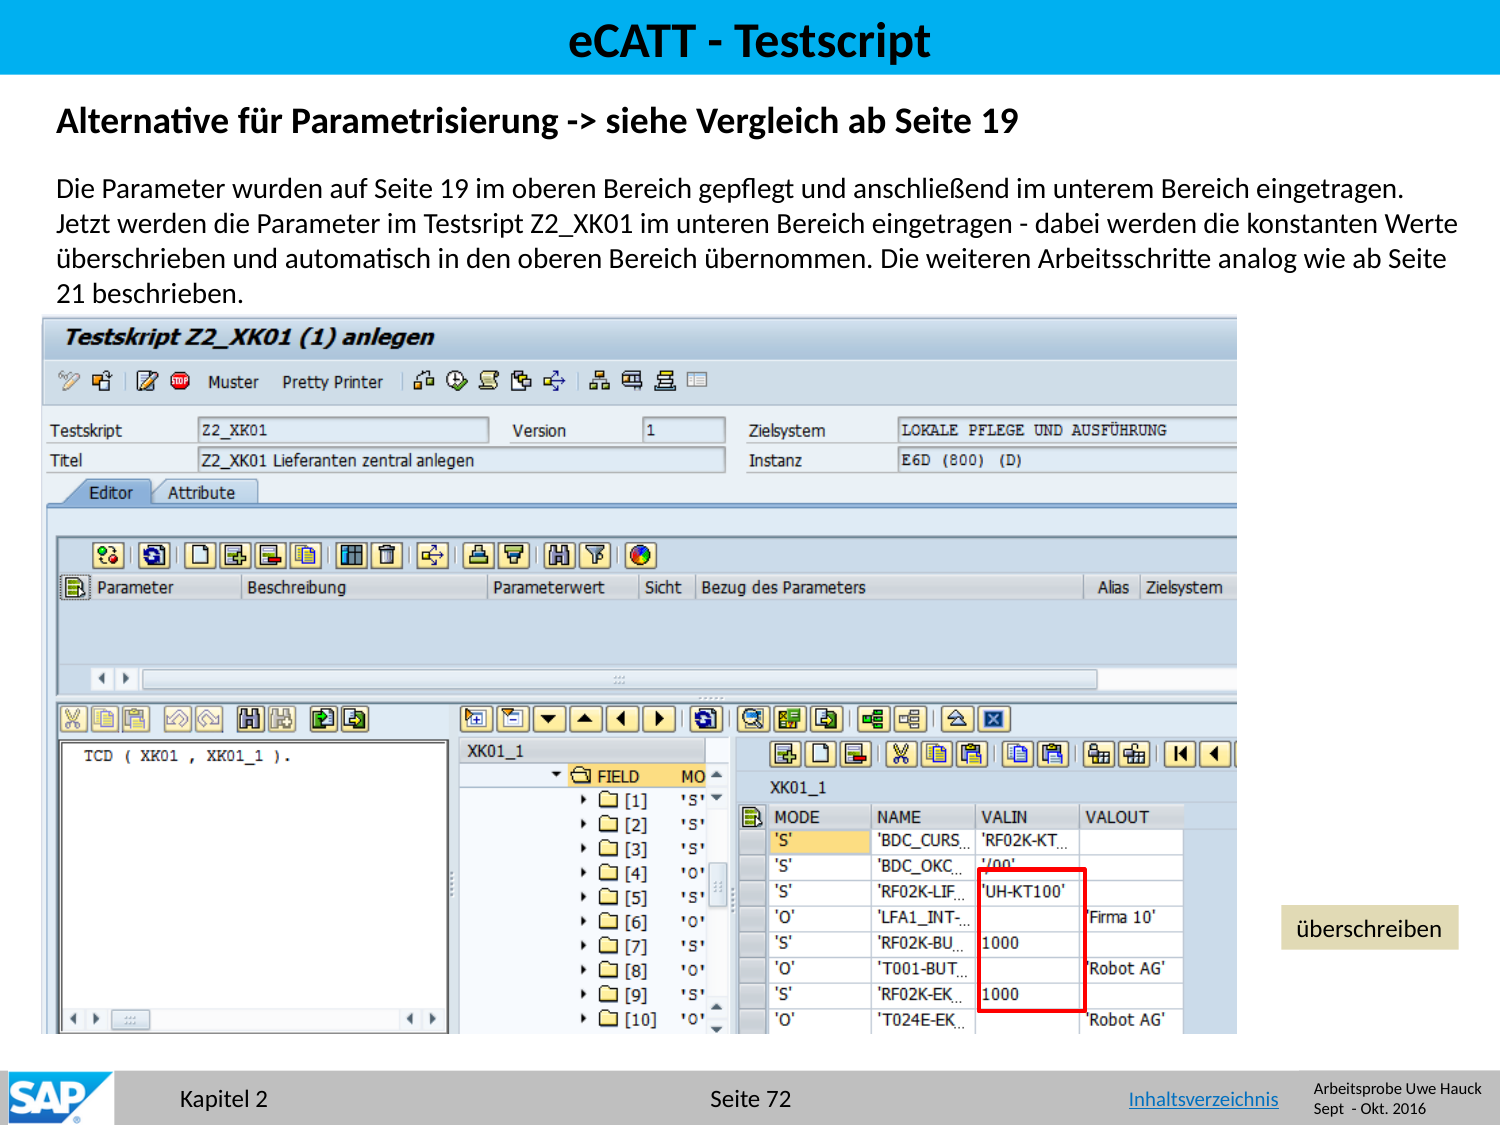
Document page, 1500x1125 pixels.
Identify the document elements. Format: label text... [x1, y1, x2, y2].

picture [7, 1070, 115, 1125]
text_box überschreiben [1281, 905, 1459, 950]
text_box Inhaltsverzeichnis [1106, 1078, 1299, 1118]
text_box eCATT - Testscript [0, 0, 1500, 75]
text_box [0, 1070, 6, 1125]
picture [41, 314, 1237, 1035]
text_box Alternative für Parametrisierung -> siehe Vergleich ab Seite 19 [41, 88, 1500, 149]
text_box Die Parameter wurden auf Seite 19 im oberen Bereich gepflegt und anschließend im unterem Bereich eingetragen. Jetzt werden die Parameter im Testsript Z2_XK01 im unteren Bereich eingetragen - dabei werden die konstanten Werte überschrieben und automatisch in den oberen Bereich übernommen. Die weiteren Arbeitsschritte analog wie ab Seite 21 beschrieben. [41, 162, 1483, 317]
text_box Arbeitsprobe Uwe Hauck Sept - Okt. 2016 [1299, 1070, 1500, 1125]
text_box [115, 1070, 1299, 1125]
text_box Kapitel 2 Seite 72 [165, 1075, 1105, 1120]
